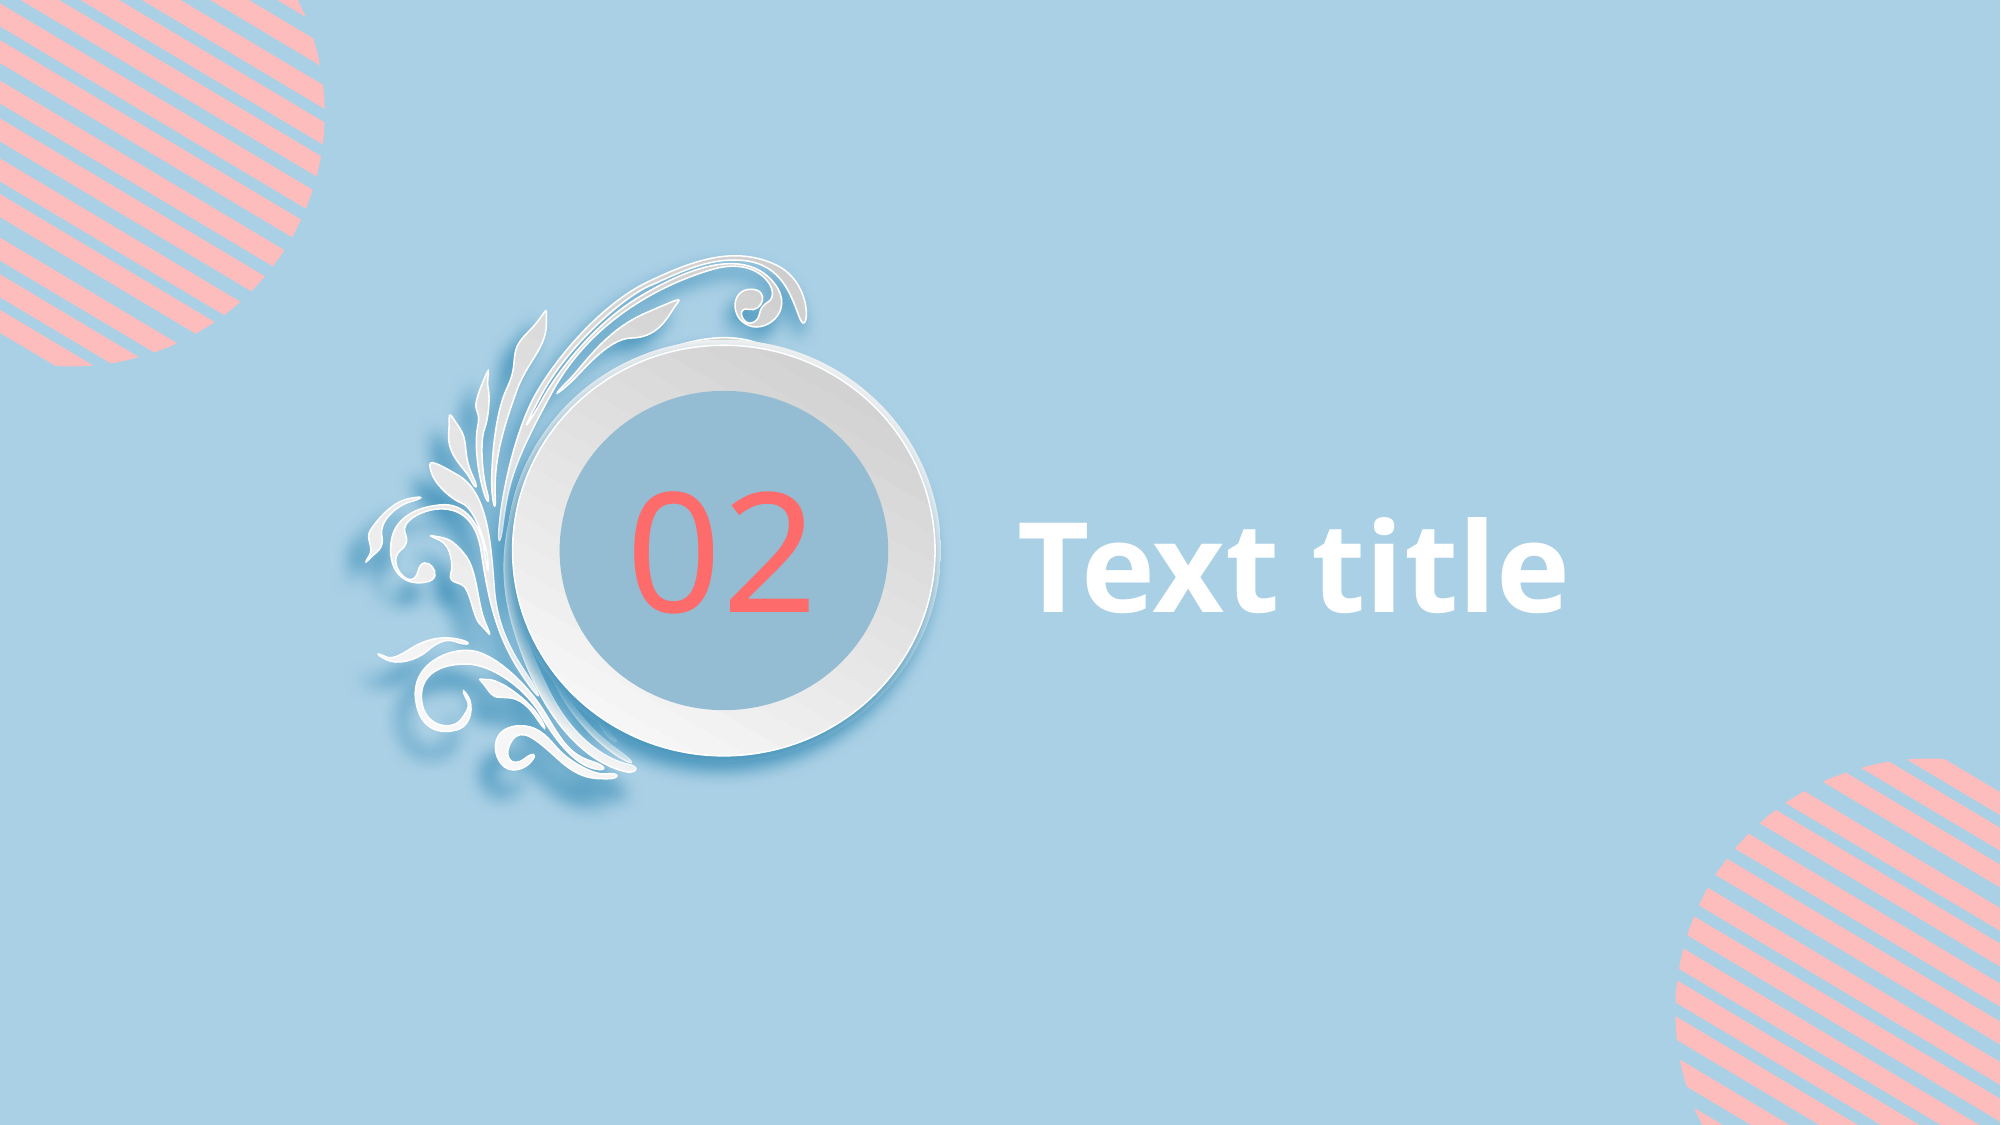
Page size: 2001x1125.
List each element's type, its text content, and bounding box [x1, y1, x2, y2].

text_box [574, 254, 808, 339]
text_box [414, 649, 506, 733]
text_box [520, 308, 548, 339]
text_box [474, 368, 491, 503]
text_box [0, 0, 325, 367]
text_box Text title [1002, 480, 1723, 646]
text_box [365, 496, 423, 564]
text_box [559, 762, 638, 780]
text_box [389, 413, 506, 649]
text_box [376, 636, 470, 664]
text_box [506, 339, 942, 762]
text_box [494, 727, 533, 772]
text_box [490, 387, 506, 508]
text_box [1675, 758, 2000, 1125]
